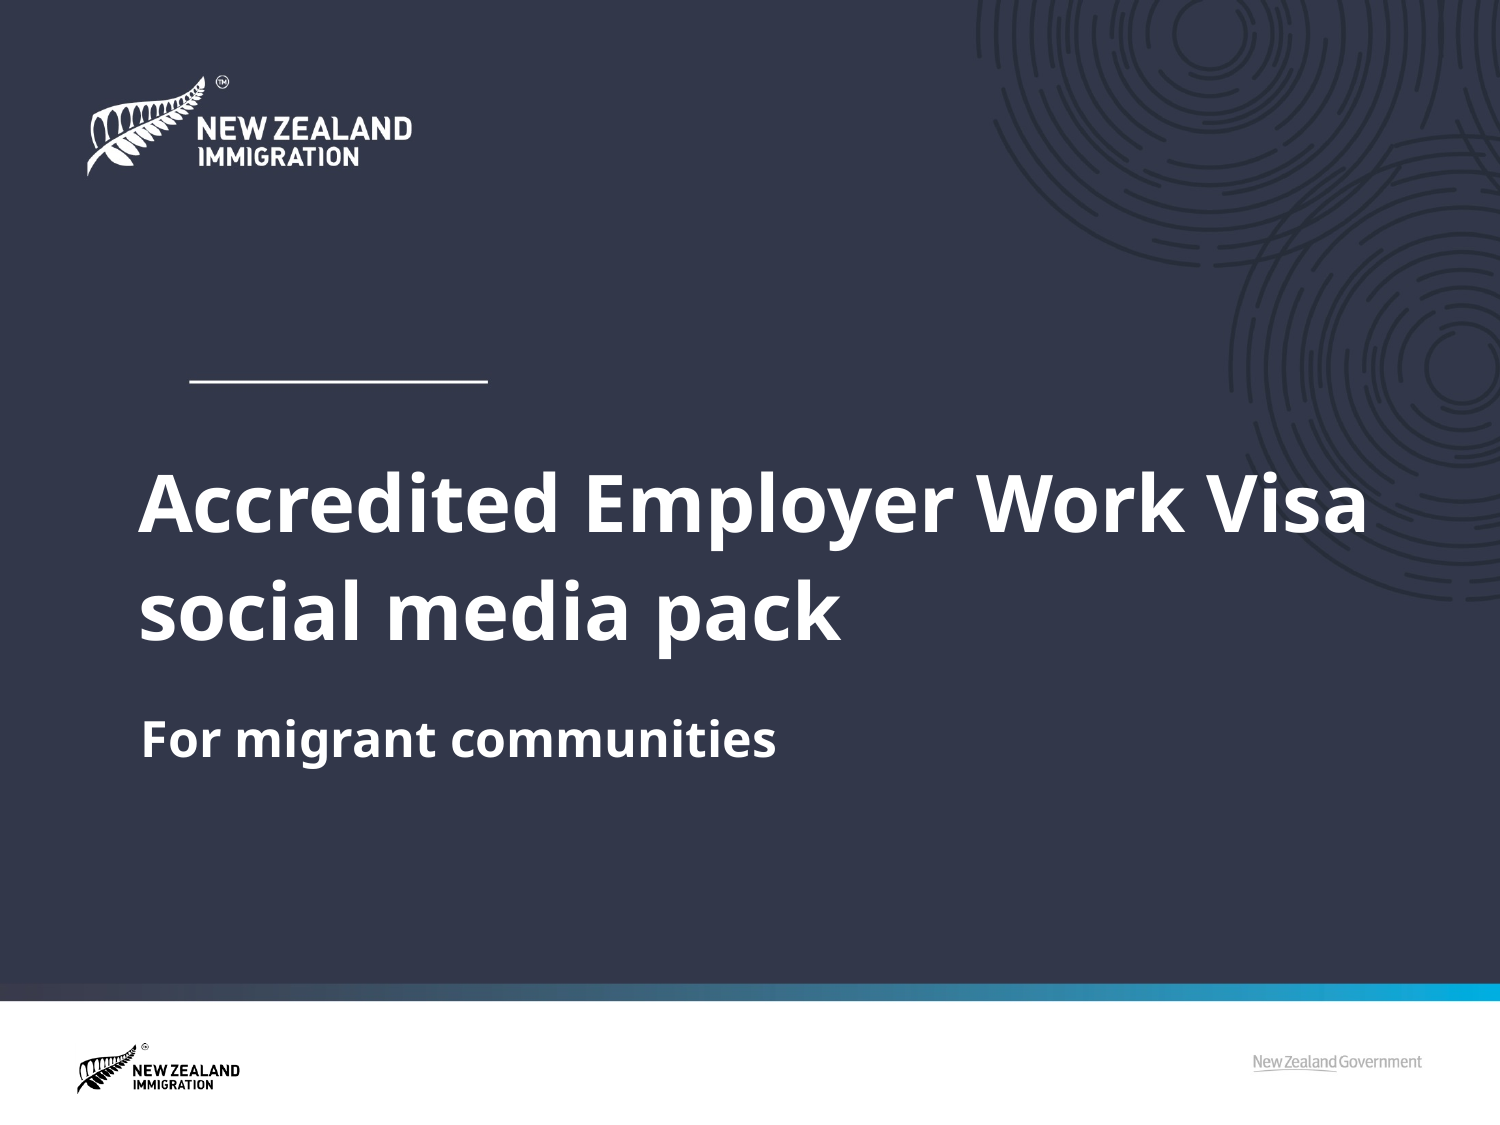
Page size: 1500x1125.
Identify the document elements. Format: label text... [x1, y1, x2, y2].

title Accredited Employer Work Visa social media pack [123, 436, 1471, 674]
text_box For migrant communities [125, 620, 1473, 858]
picture [0, 0, 1500, 1125]
text_box [51, 1021, 433, 1104]
